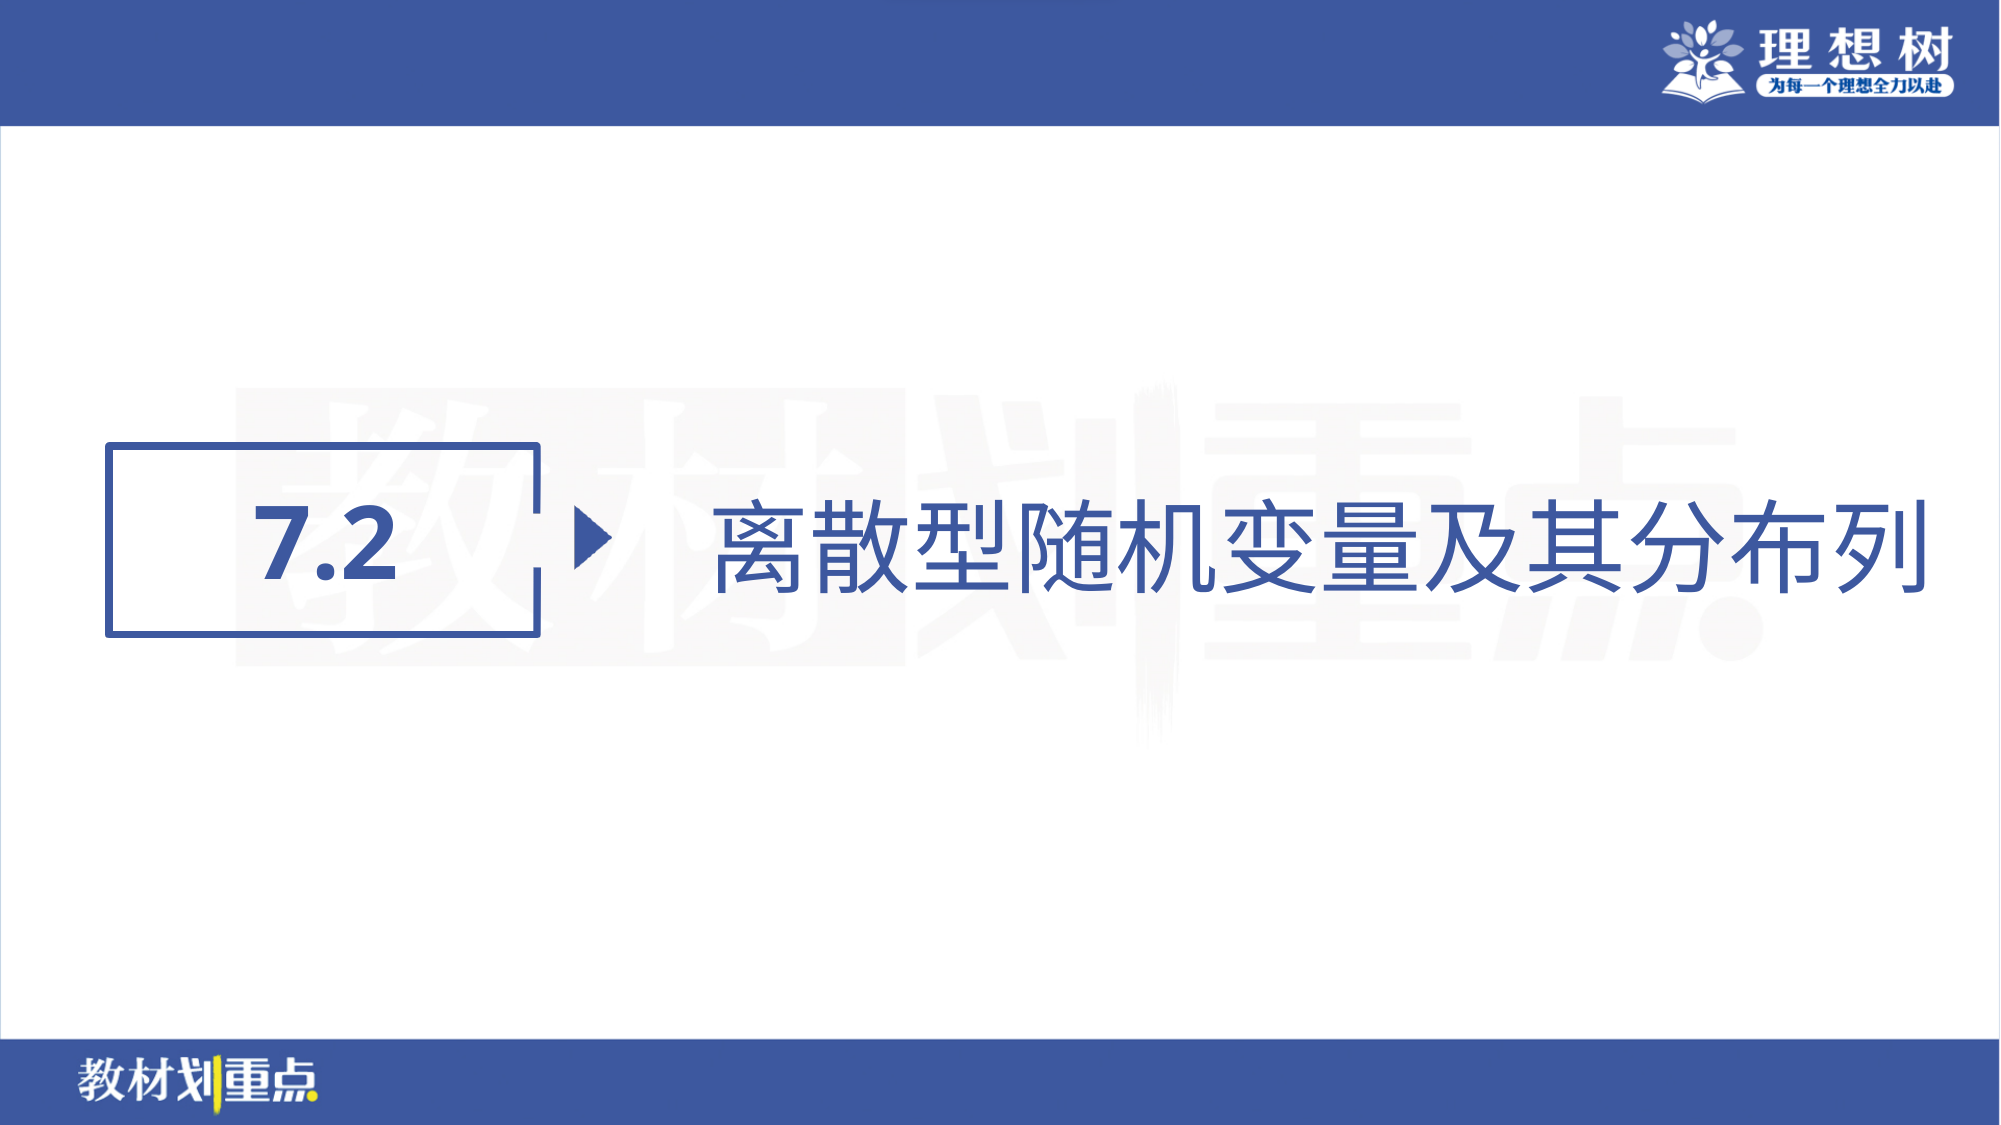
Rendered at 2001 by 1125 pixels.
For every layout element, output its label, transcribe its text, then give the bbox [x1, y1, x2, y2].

picture [0, 0, 2000, 1125]
text_box 离散型随机变量及其分布列 [708, 424, 1967, 635]
